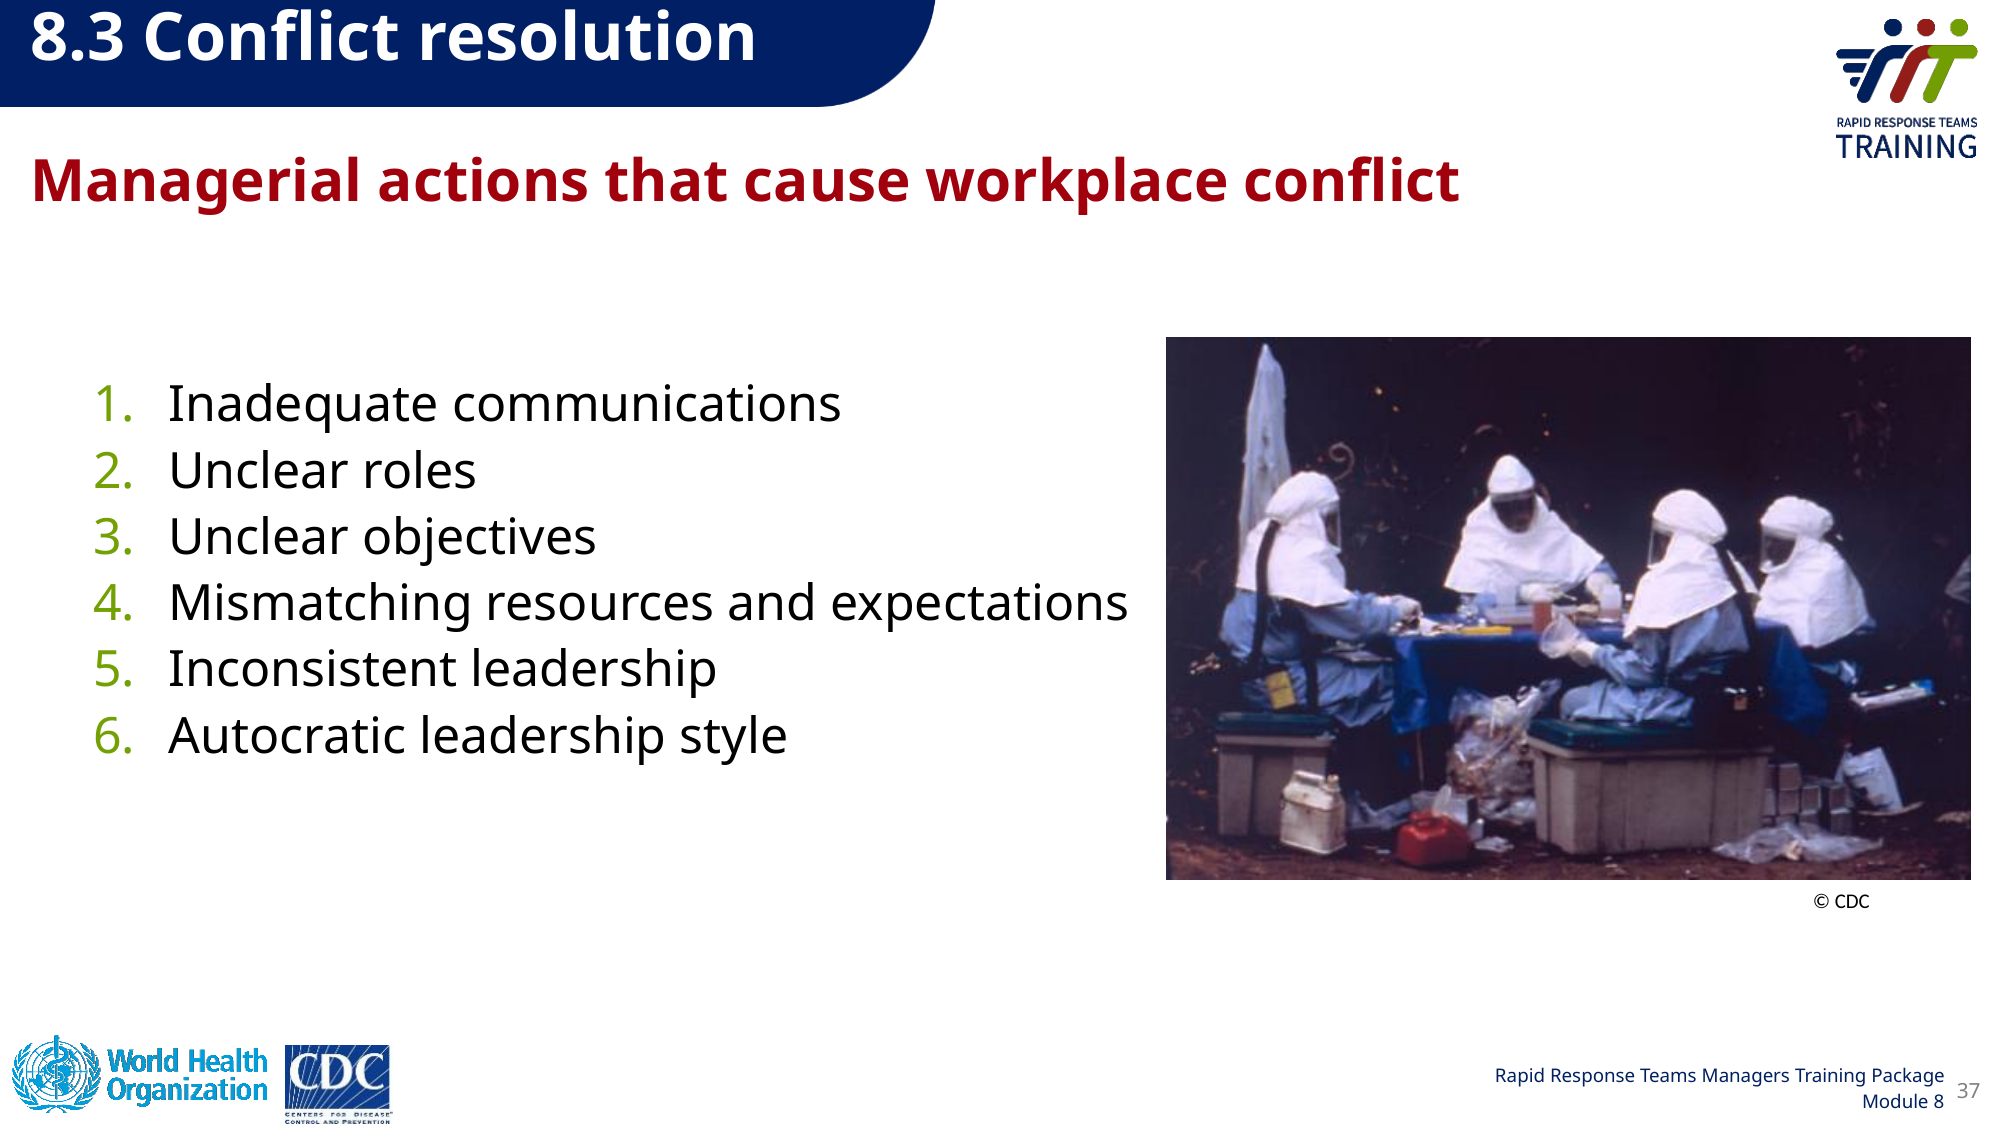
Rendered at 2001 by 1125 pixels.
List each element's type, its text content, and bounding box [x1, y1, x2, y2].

picture [38, 1044, 53, 1052]
picture [1835, 19, 1978, 167]
picture [34, 1058, 41, 1077]
picture [46, 1056, 54, 1061]
slide_number 37 [1937, 1070, 2000, 1124]
title Managerial actions that cause workplace conflict [22, 124, 1749, 242]
picture [28, 1054, 36, 1077]
picture [36, 1035, 267, 1113]
picture [43, 1088, 54, 1094]
picture [285, 1045, 393, 1124]
picture [50, 1109, 62, 1113]
text_box © CDC [1798, 881, 1885, 920]
picture [0, 0, 936, 107]
picture [12, 1084, 46, 1113]
picture [1166, 337, 1972, 881]
picture [12, 1035, 53, 1067]
list Inadequate communications Unclear roles Unclear objectives Mismatching resources and expectations Inconsistent leadership Autocratic leadership style [49, 363, 1166, 854]
picture [38, 1092, 54, 1100]
list 8.3 Conflict resolution [22, 0, 1535, 99]
